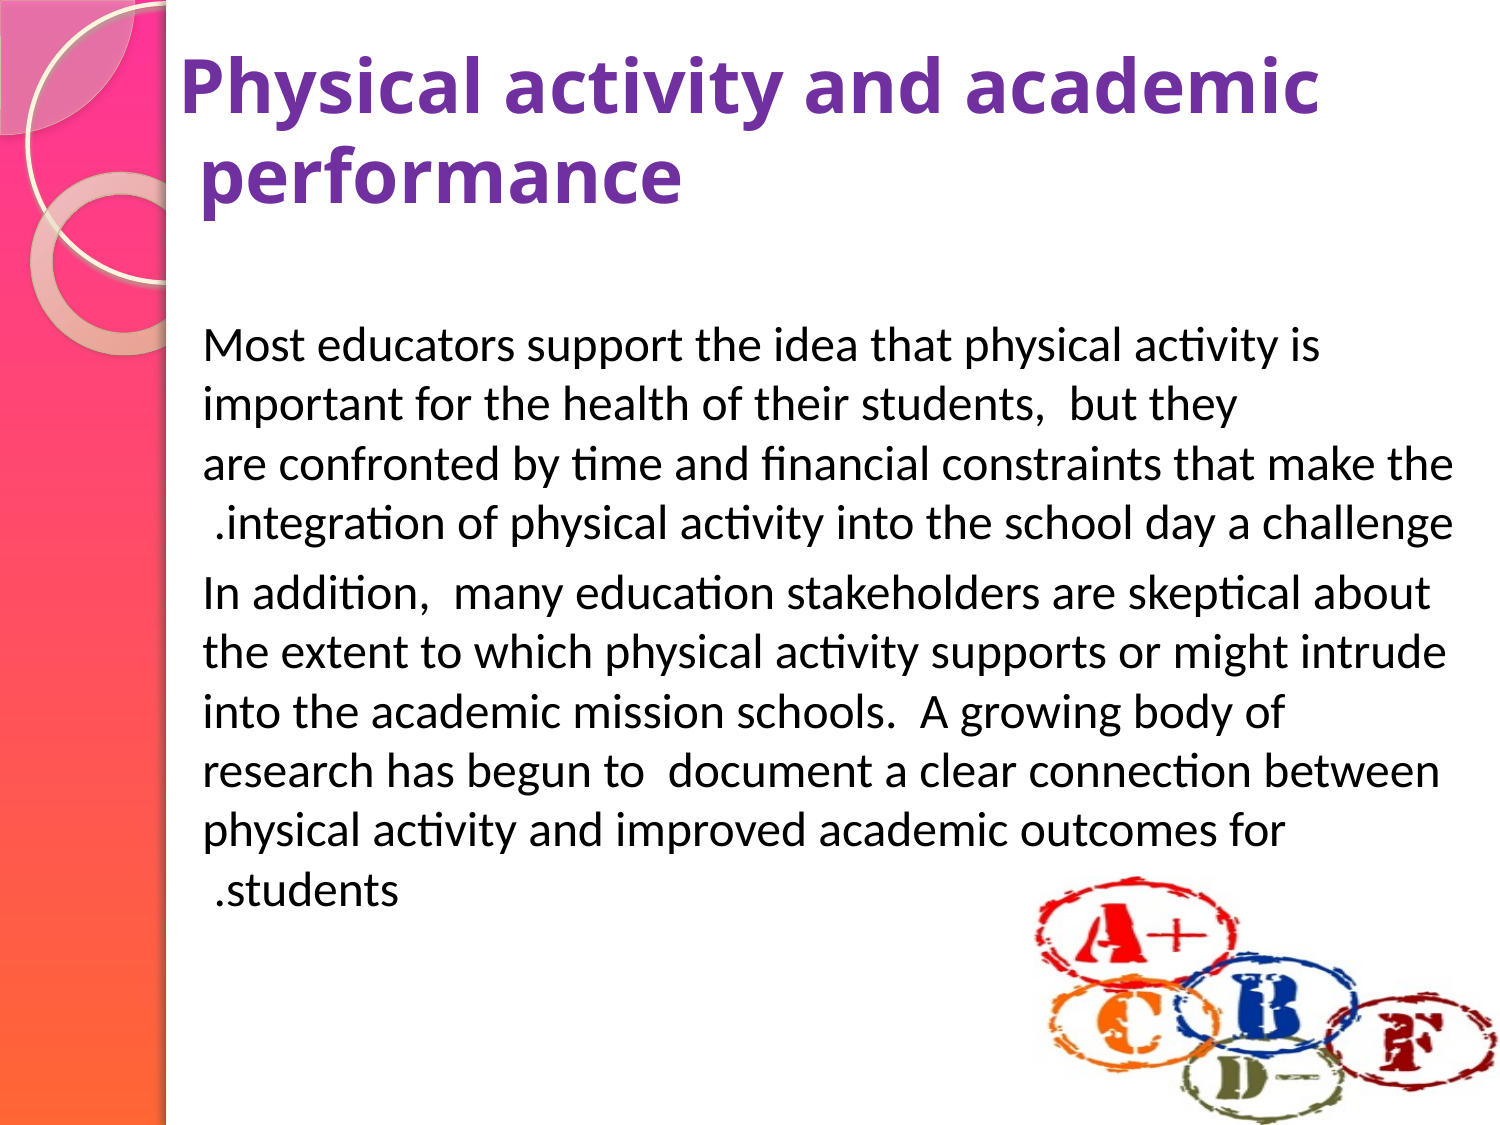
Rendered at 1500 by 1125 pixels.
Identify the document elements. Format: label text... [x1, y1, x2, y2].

list Most educators support the idea that physical activity is important for the health of their students, but they are confronted by time and financial constraints that make the integration of physical activity into the school day a challenge. In addition, many education stakeholders are skeptical about the extent to which physical activity supports or might intrude into the academic mission schools. A growing body of research has begun to document a clear connection between physical activity and improved academic outcomes for students. [187, 304, 1500, 1076]
title Physical activity and academic performance [164, 35, 1500, 223]
picture [1033, 876, 1500, 1125]
